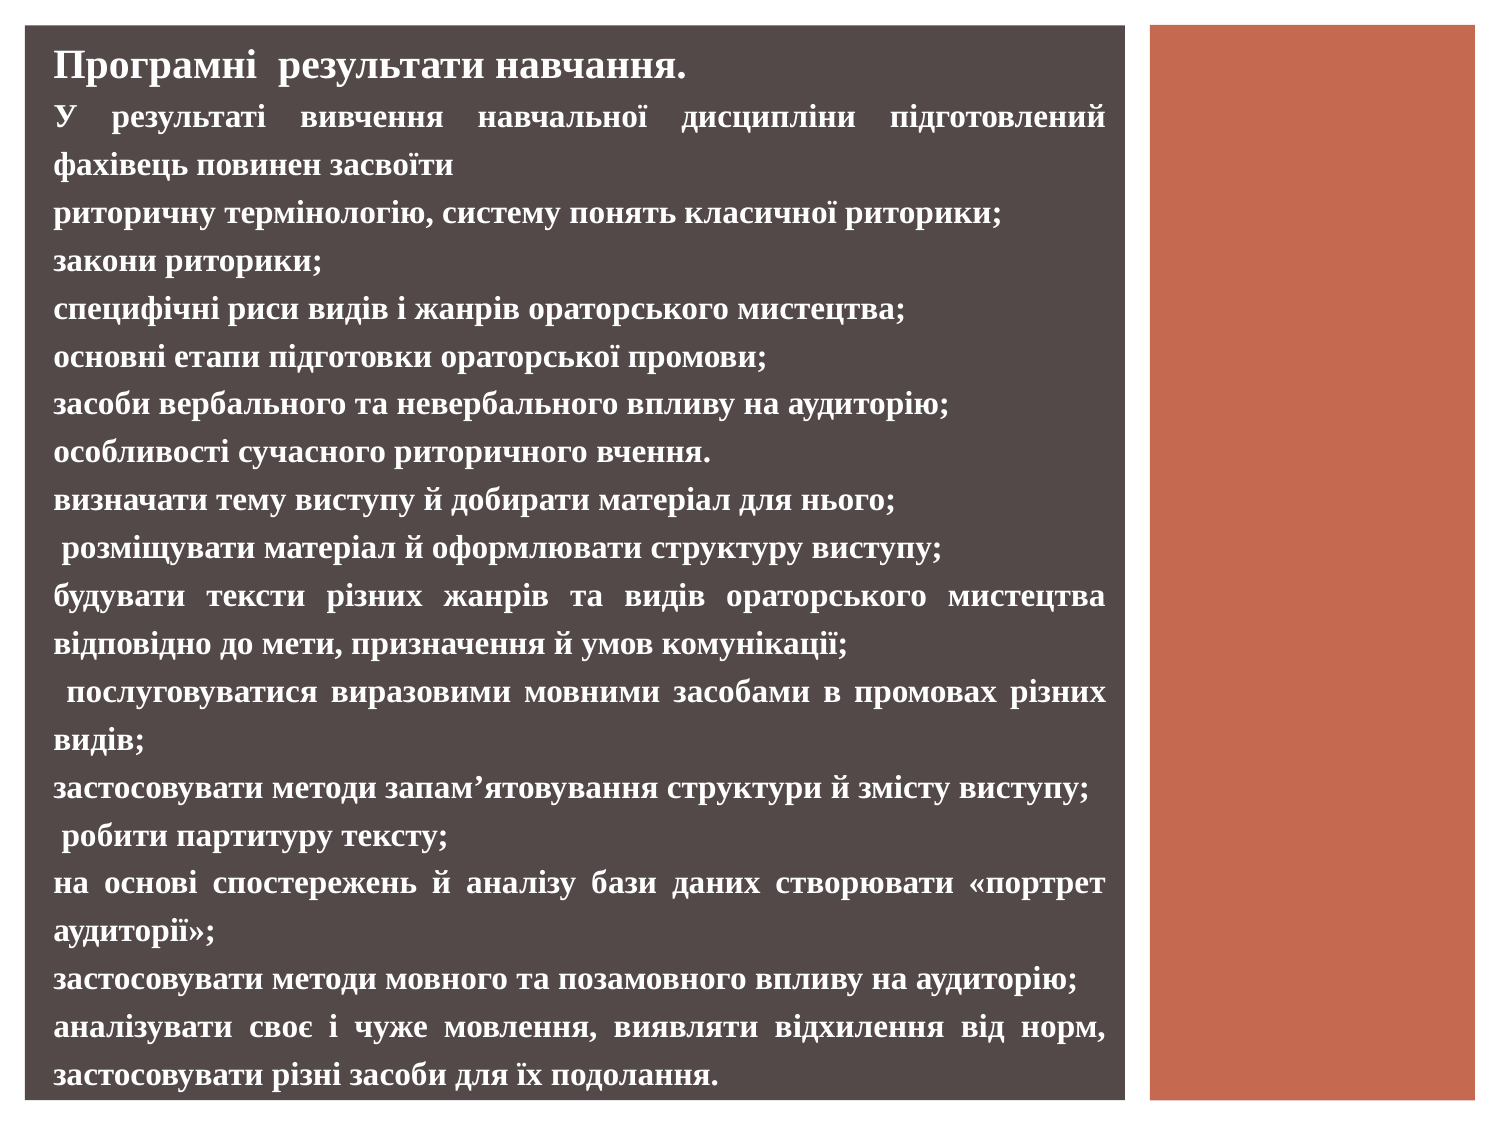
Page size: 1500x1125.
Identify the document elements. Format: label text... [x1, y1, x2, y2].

text_box Програмні результати навчання. У результаті вивчення навчальної дисципліни підготовлений фахівець повинен засвоїти риторичну термінологію, систему понять класичної риторики; закони риторики; специфічні риси видів і жанрів ораторського мистецтва; основні етапи підготовки ораторської промови; засоби вербального та невербального впливу на аудиторію; особливості сучасного риторичного вчення. визначати тему виступу й добирати матеріал для нього; розміщувати матеріал й оформлювати структуру виступу; будувати тексти різних жанрів та видів ораторського мистецтва відповідно до мети, призначення й умов комунікації; послуговуватися виразовими мовними засобами в промовах різних видів; застосовувати методи запам’ятовування структури й змісту виступу; робити партитуру тексту; на основі спостережень й аналізу бази даних створювати «портрет аудиторії»; застосовувати методи мовного та позамовного впливу на аудиторію; аналізувати своє і чуже мовлення, виявляти відхилення від норм, застосовувати різні засоби для їх подолання. [38, 19, 1123, 1125]
